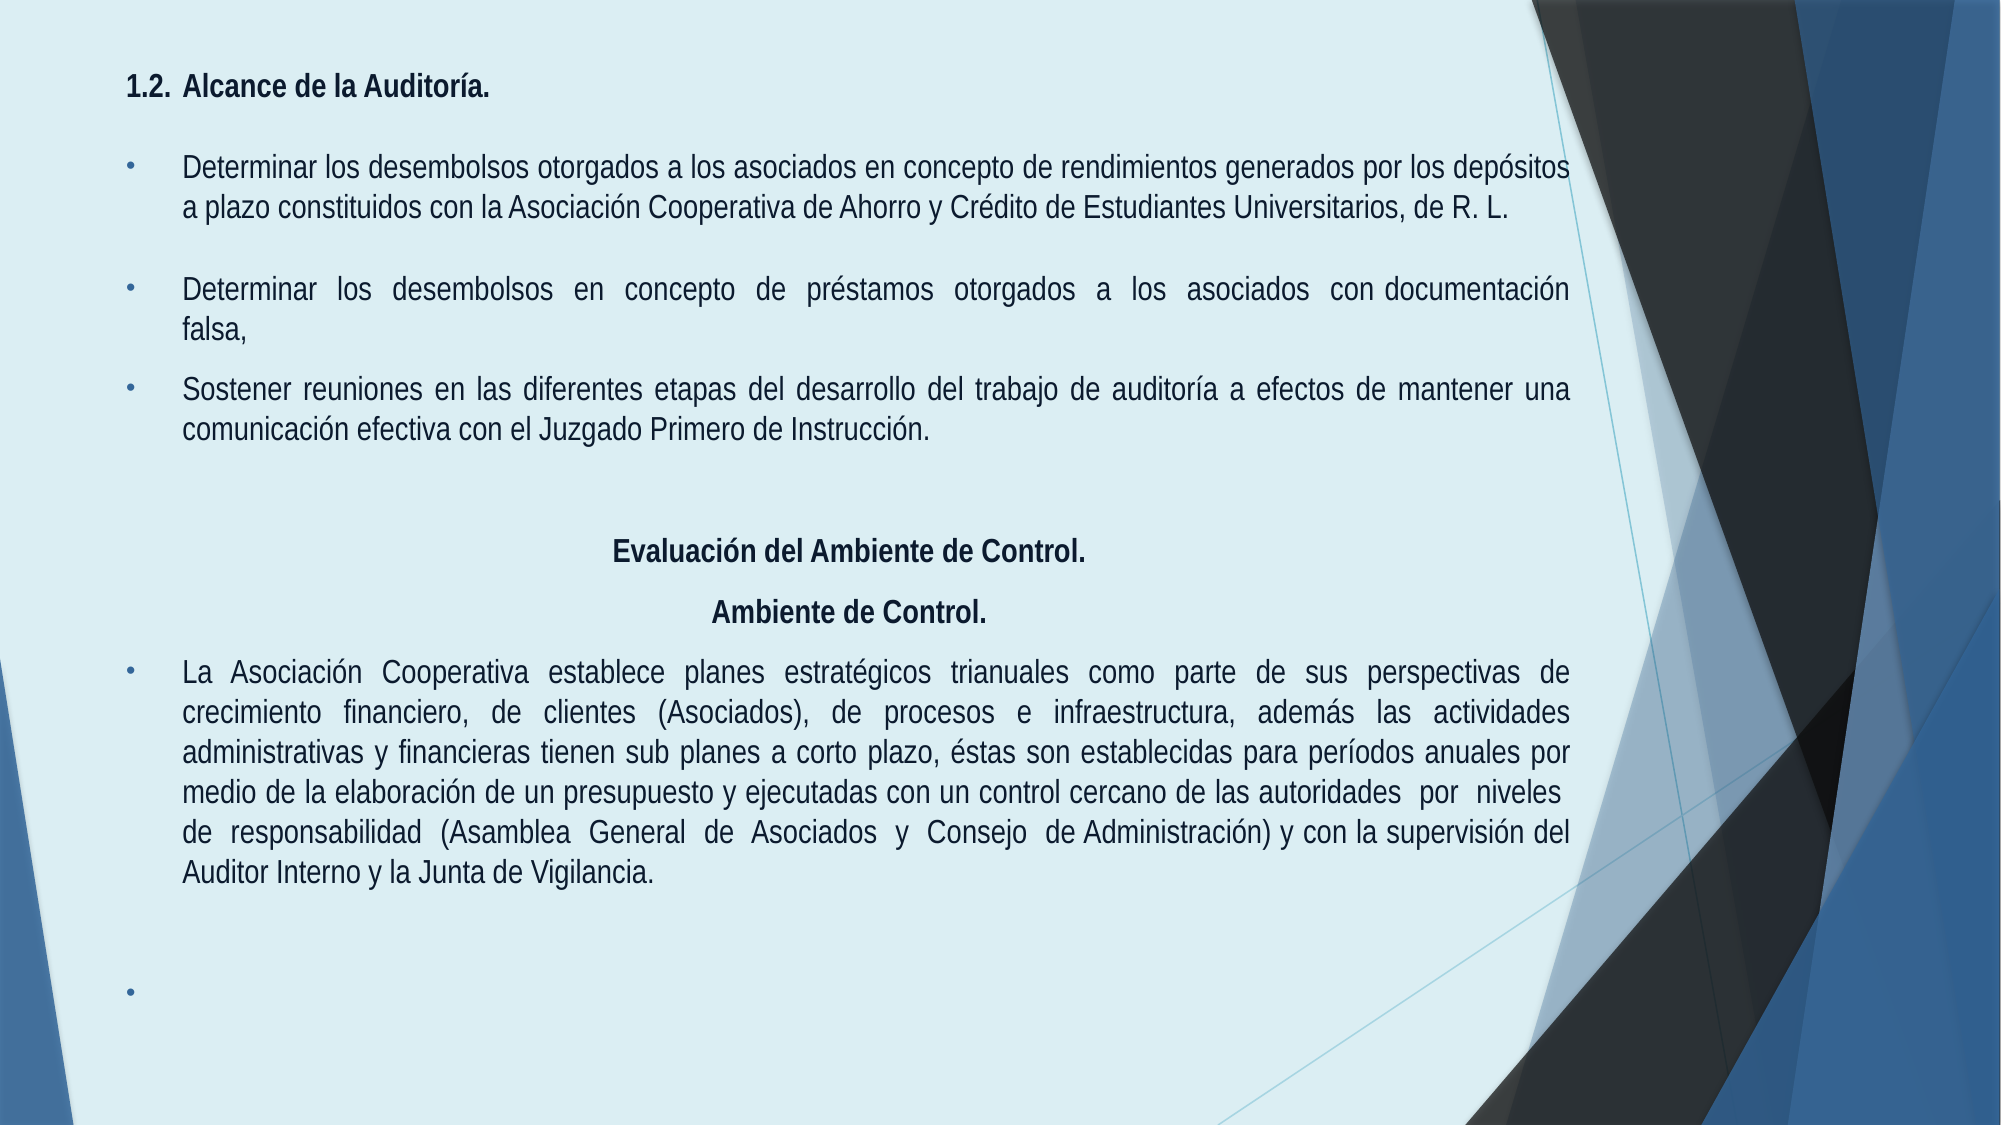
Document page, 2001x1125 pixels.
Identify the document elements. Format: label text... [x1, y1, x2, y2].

list 1.2. Alcance de la Auditoría. Determinar los desembolsos otorgados a los asociados en concepto de rendimientos generados por los depósitos a plazo constituidos con la Asociación Cooperativa de Ahorro y Crédito de Estudiantes Universitarios, de R. L. Determinar los desembolsos en concepto de préstamos otorgados a los asociados con documentación falsa, Sostener reuniones en las diferentes etapas del desarrollo del trabajo de auditoría a efectos de mantener una comunicación efectiva con el Juzgado Primero de Instrucción. Evaluación del Ambiente de Control. Ambiente de Control. La Asociación Cooperativa establece planes estratégicos trianuales como parte de sus perspectivas de crecimiento financiero, de clientes (Asociados), de procesos e infraestructura, además las actividades administrativas y financieras tienen sub planes a corto plazo, éstas son establecidas para períodos anuales por medio de la elaboración de un presupuesto y ejecutadas con un control cercano de las autoridades por niveles de responsabilidad (Asamblea General de Asociados y Consejo de Administración) y con la supervisión del Auditor Interno y la Junta de Vigilancia. [111, 56, 1588, 1069]
